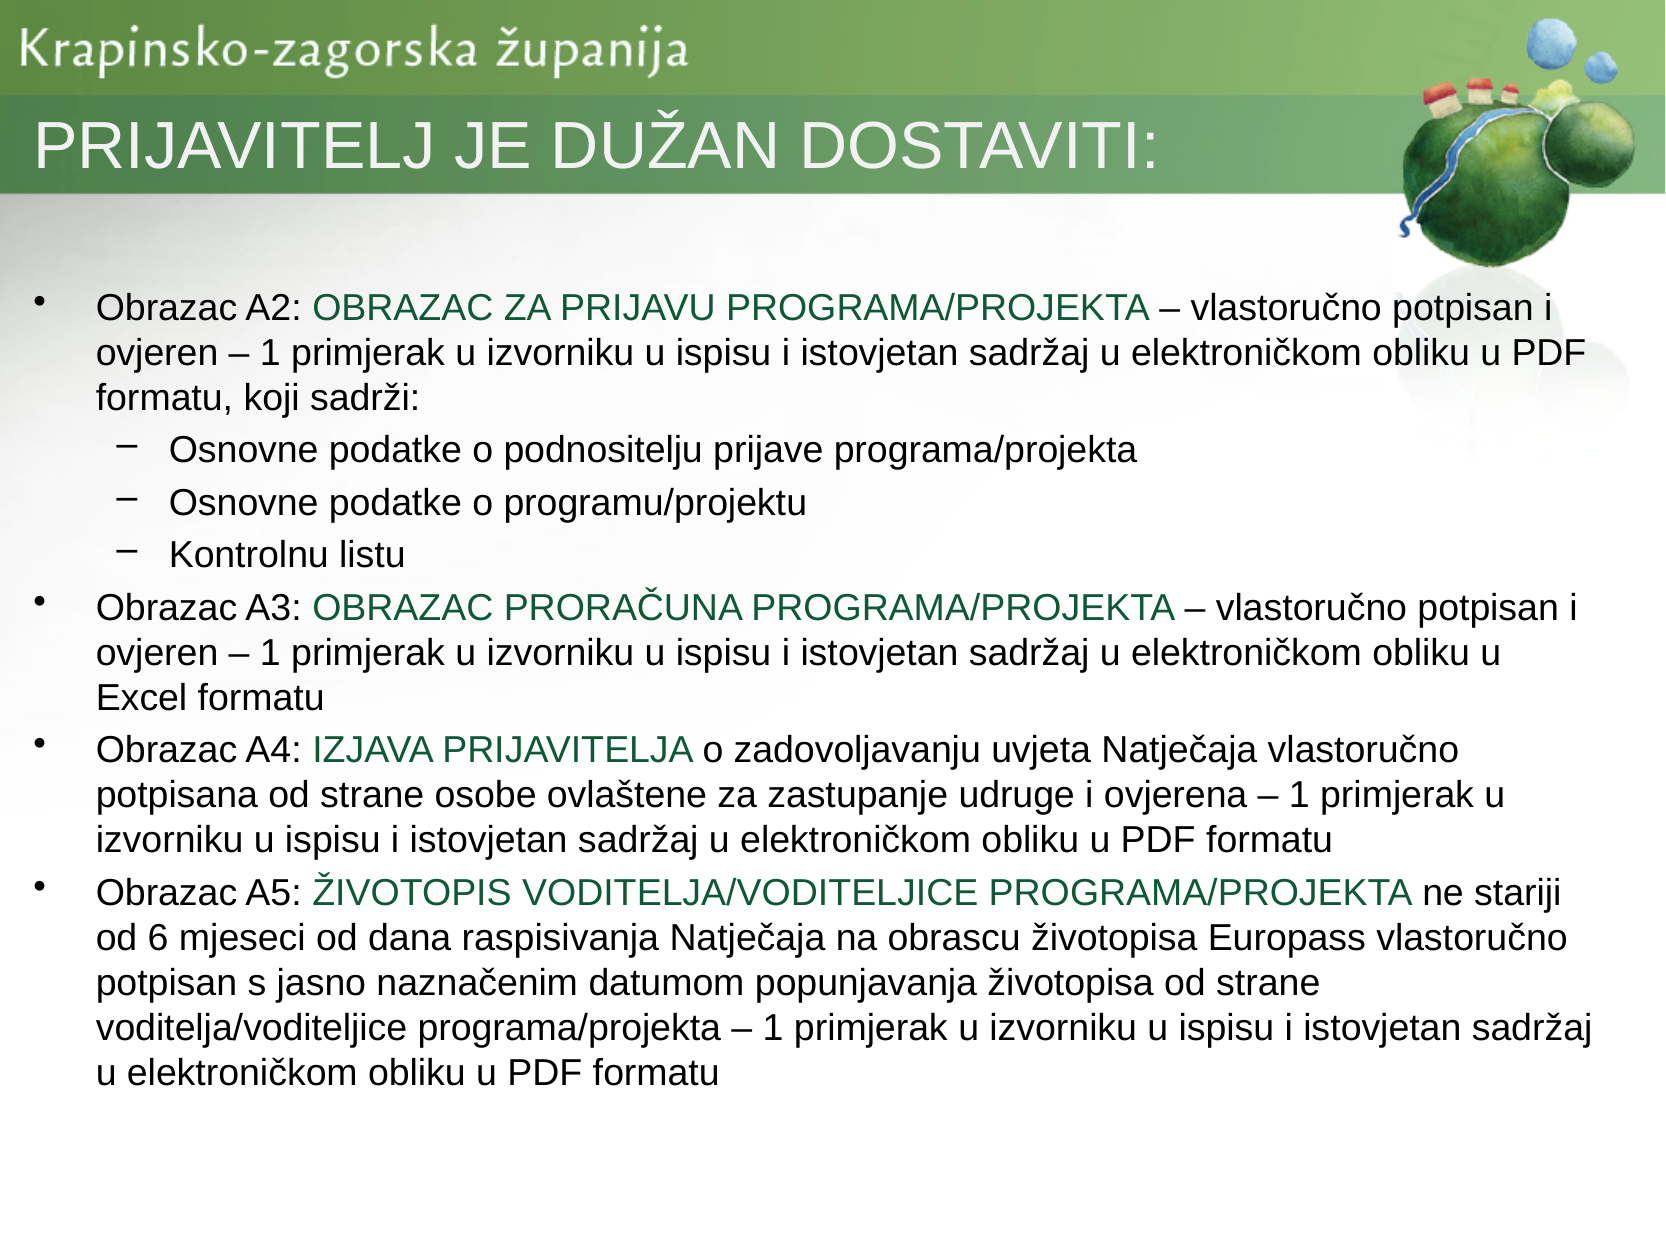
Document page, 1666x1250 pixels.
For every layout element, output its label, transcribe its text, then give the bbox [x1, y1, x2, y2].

picture [0, 0, 1666, 1250]
list PRIJAVITELJ JE DUŽAN DOSTAVITI: Obrazac A2: OBRAZAC ZA PRIJAVU PROGRAMA/PROJEKTA – vlastoručno potpisan i ovjeren – 1 primjerak u izvorniku u ispisu i istovjetan sadržaj u elektroničkom obliku u PDF formatu, koji sadrži: Osnovne podatke o podnositelju prijave programa/projekta Osnovne podatke o programu/projektu Kontrolnu listu Obrazac A3: OBRAZAC PRORAČUNA PROGRAMA/PROJEKTA – vlastoručno potpisan i ovjeren – 1 primjerak u izvorniku u ispisu i istovjetan sadržaj u elektroničkom obliku u Excel formatu Obrazac A4: IZJAVA PRIJAVITELJA o zadovoljavanju uvjeta Natječaja vlastoručno potpisana od strane osobe ovlaštene za zastupanje udruge i ovjerena – 1 primjerak u izvorniku u ispisu i istovjetan sadržaj u elektroničkom obliku u PDF formatu Obrazac A5: ŽIVOTOPIS VODITELJA/VODITELJICE PROGRAMA/PROJEKTA ne stariji od 6 mjeseci od dana raspisivanja Natječaja na obrascu životopisa Europass vlastoručno potpisan s jasno naznačenim datumom popunjavanja životopisa od strane voditelja/voditeljice programa/projekta – 1 primjerak u izvorniku u ispisu i istovjetan sadržaj u elektroničkom obliku u PDF formatu [16, 93, 1620, 1220]
